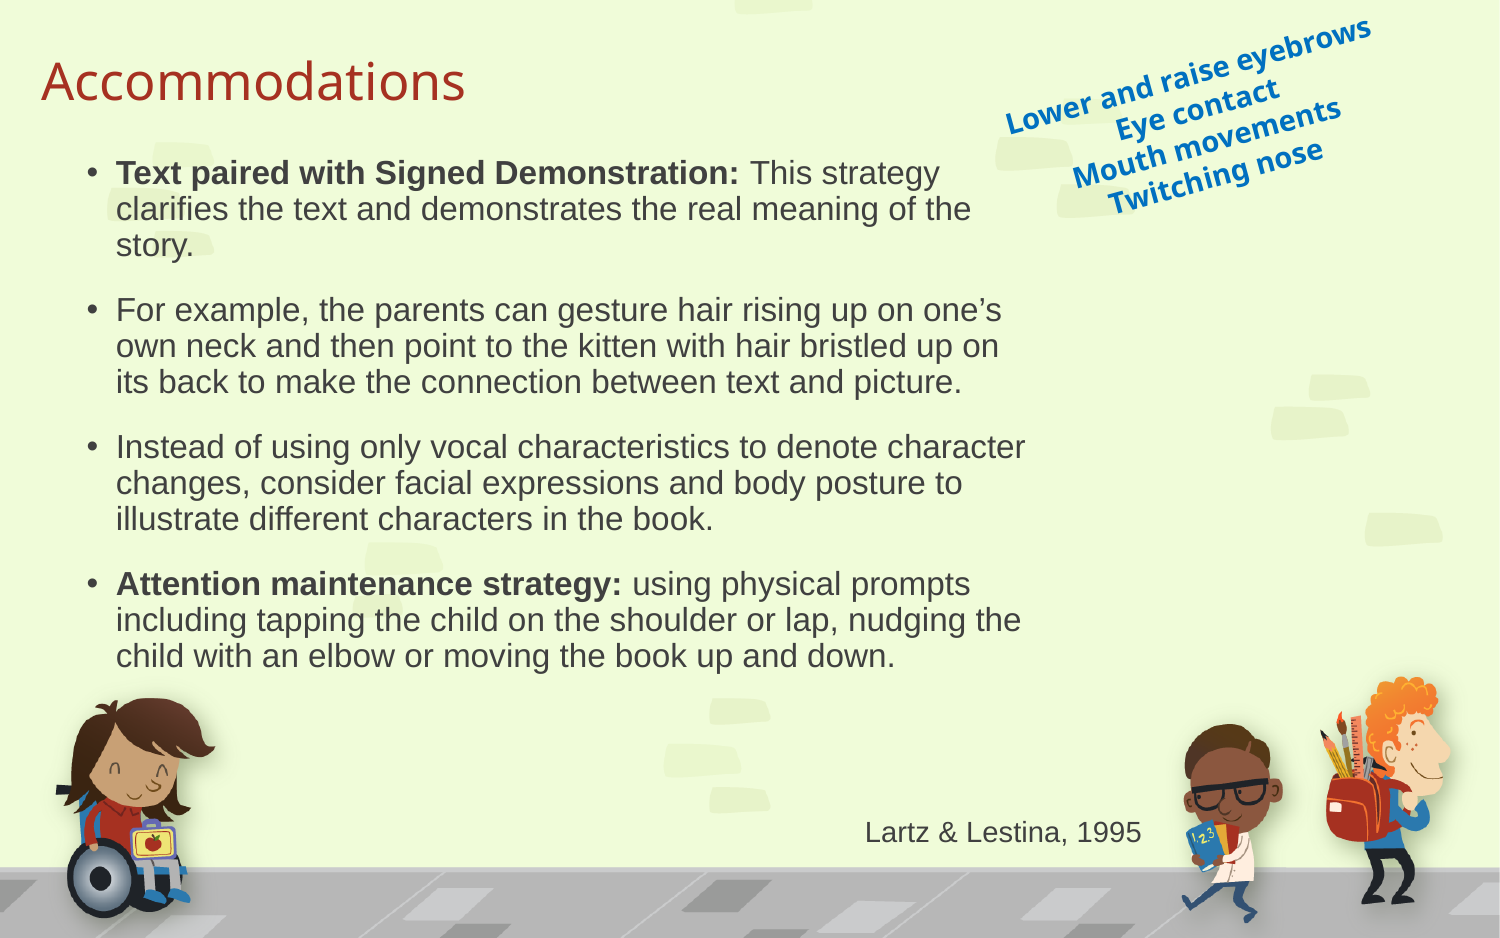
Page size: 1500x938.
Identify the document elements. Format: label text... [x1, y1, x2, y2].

list Text paired with Signed Demonstration: This strategy clarifies the text and demonstrates the real meaning of the story. For example, the parents can gesture hair rising up on one’s own neck and then point to the kitten with hair bristled up on its back to make the connection between text and picture. Instead of using only vocal characteristics to denote character changes, consider facial expressions and body posture to illustrate different characters in the book. Attention maintenance strategy: using physical prompts including tapping the child on the shoulder or lap, nudging the child with an elbow or moving the book up and down. [75, 150, 1049, 351]
text_box Lartz & Lestina, 1995 [850, 806, 1158, 856]
title Accommodations [29, 36, 1003, 118]
picture [0, 0, 1500, 938]
text_box Lower and raise eyebrows Eye contact Mouth movements Twitching nose [984, 0, 1428, 287]
